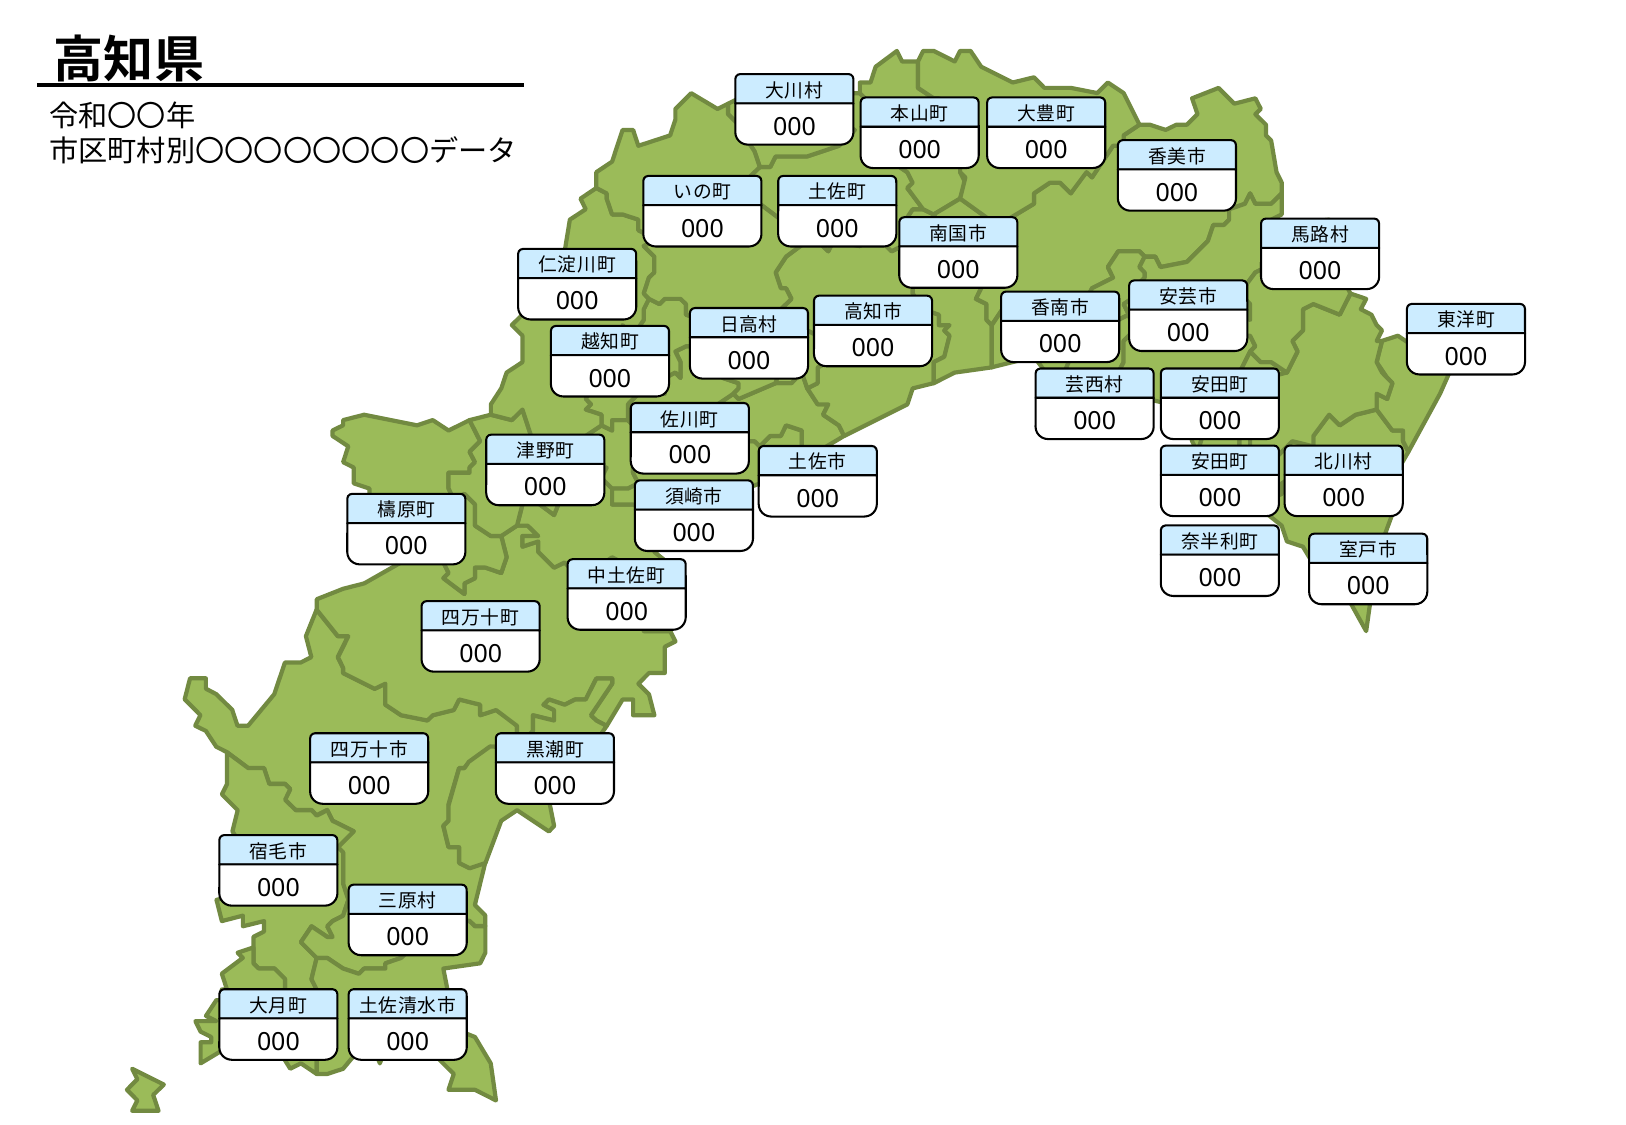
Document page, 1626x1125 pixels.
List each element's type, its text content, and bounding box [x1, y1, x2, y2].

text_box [899, 216, 1018, 289]
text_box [567, 558, 686, 631]
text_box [126, 50, 1462, 1112]
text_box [1160, 368, 1280, 440]
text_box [1160, 525, 1280, 597]
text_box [348, 884, 467, 956]
text_box 高知県 [39, 20, 219, 83]
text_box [758, 445, 878, 517]
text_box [219, 989, 338, 1061]
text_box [634, 481, 754, 552]
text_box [1035, 368, 1154, 440]
text_box 令和〇〇年 市区町村別〇〇〇〇〇〇〇〇データ [34, 89, 121, 175]
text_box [517, 248, 637, 320]
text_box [860, 97, 979, 169]
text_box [1308, 533, 1428, 605]
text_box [421, 600, 540, 672]
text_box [1260, 218, 1380, 290]
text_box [1160, 447, 1280, 517]
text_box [1284, 445, 1404, 517]
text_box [1117, 139, 1237, 211]
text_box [495, 733, 615, 805]
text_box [347, 493, 466, 565]
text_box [689, 307, 809, 379]
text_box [1000, 291, 1120, 363]
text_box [1406, 303, 1526, 375]
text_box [735, 73, 854, 145]
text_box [986, 97, 1106, 169]
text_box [643, 175, 762, 247]
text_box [485, 434, 605, 506]
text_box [550, 325, 670, 397]
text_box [219, 834, 338, 906]
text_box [630, 402, 750, 474]
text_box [309, 733, 429, 805]
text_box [813, 295, 933, 367]
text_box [1128, 280, 1248, 352]
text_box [348, 989, 467, 1061]
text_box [777, 175, 897, 247]
